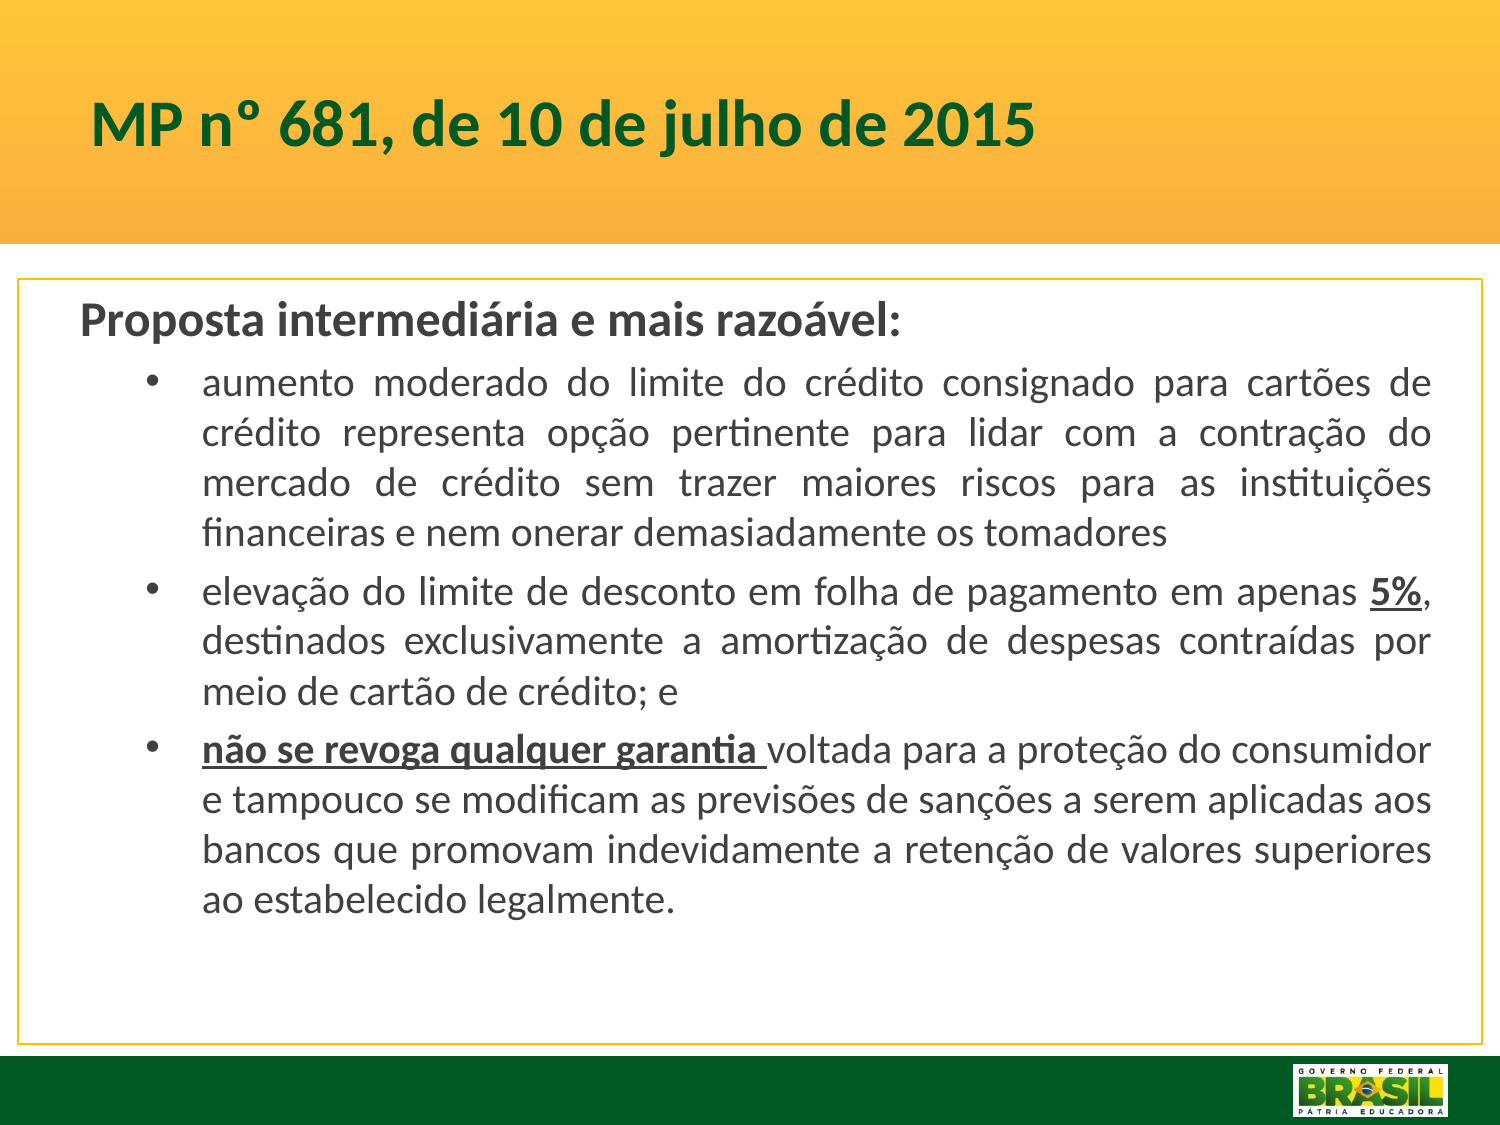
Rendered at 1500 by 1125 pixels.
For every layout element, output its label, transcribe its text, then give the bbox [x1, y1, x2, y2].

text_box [0, 1057, 1500, 1125]
list Proposta intermediária e mais razoável: aumento moderado do limite do crédito consignado para cartões de crédito representa opção pertinente para lidar com a contração do mercado de crédito sem trazer maiores riscos para as instituições financeiras e nem onerar demasiadamente os tomadores elevação do limite de desconto em folha de pagamento em apenas 5%, destinados exclusivamente a amortização de despesas contraídas por meio de cartão de crédito; e não se revoga qualquer garantia voltada para a proteção do consumidor e tampouco se modificam as previsões de sanções a serem aplicadas aos bancos que promovam indevidamente a retenção de valores superiores ao estabelecido legalmente. [64, 278, 1448, 1035]
title MP nº 681, de 10 de julho de 2015 [75, 19, 1448, 220]
text_box [16, 277, 1484, 1046]
